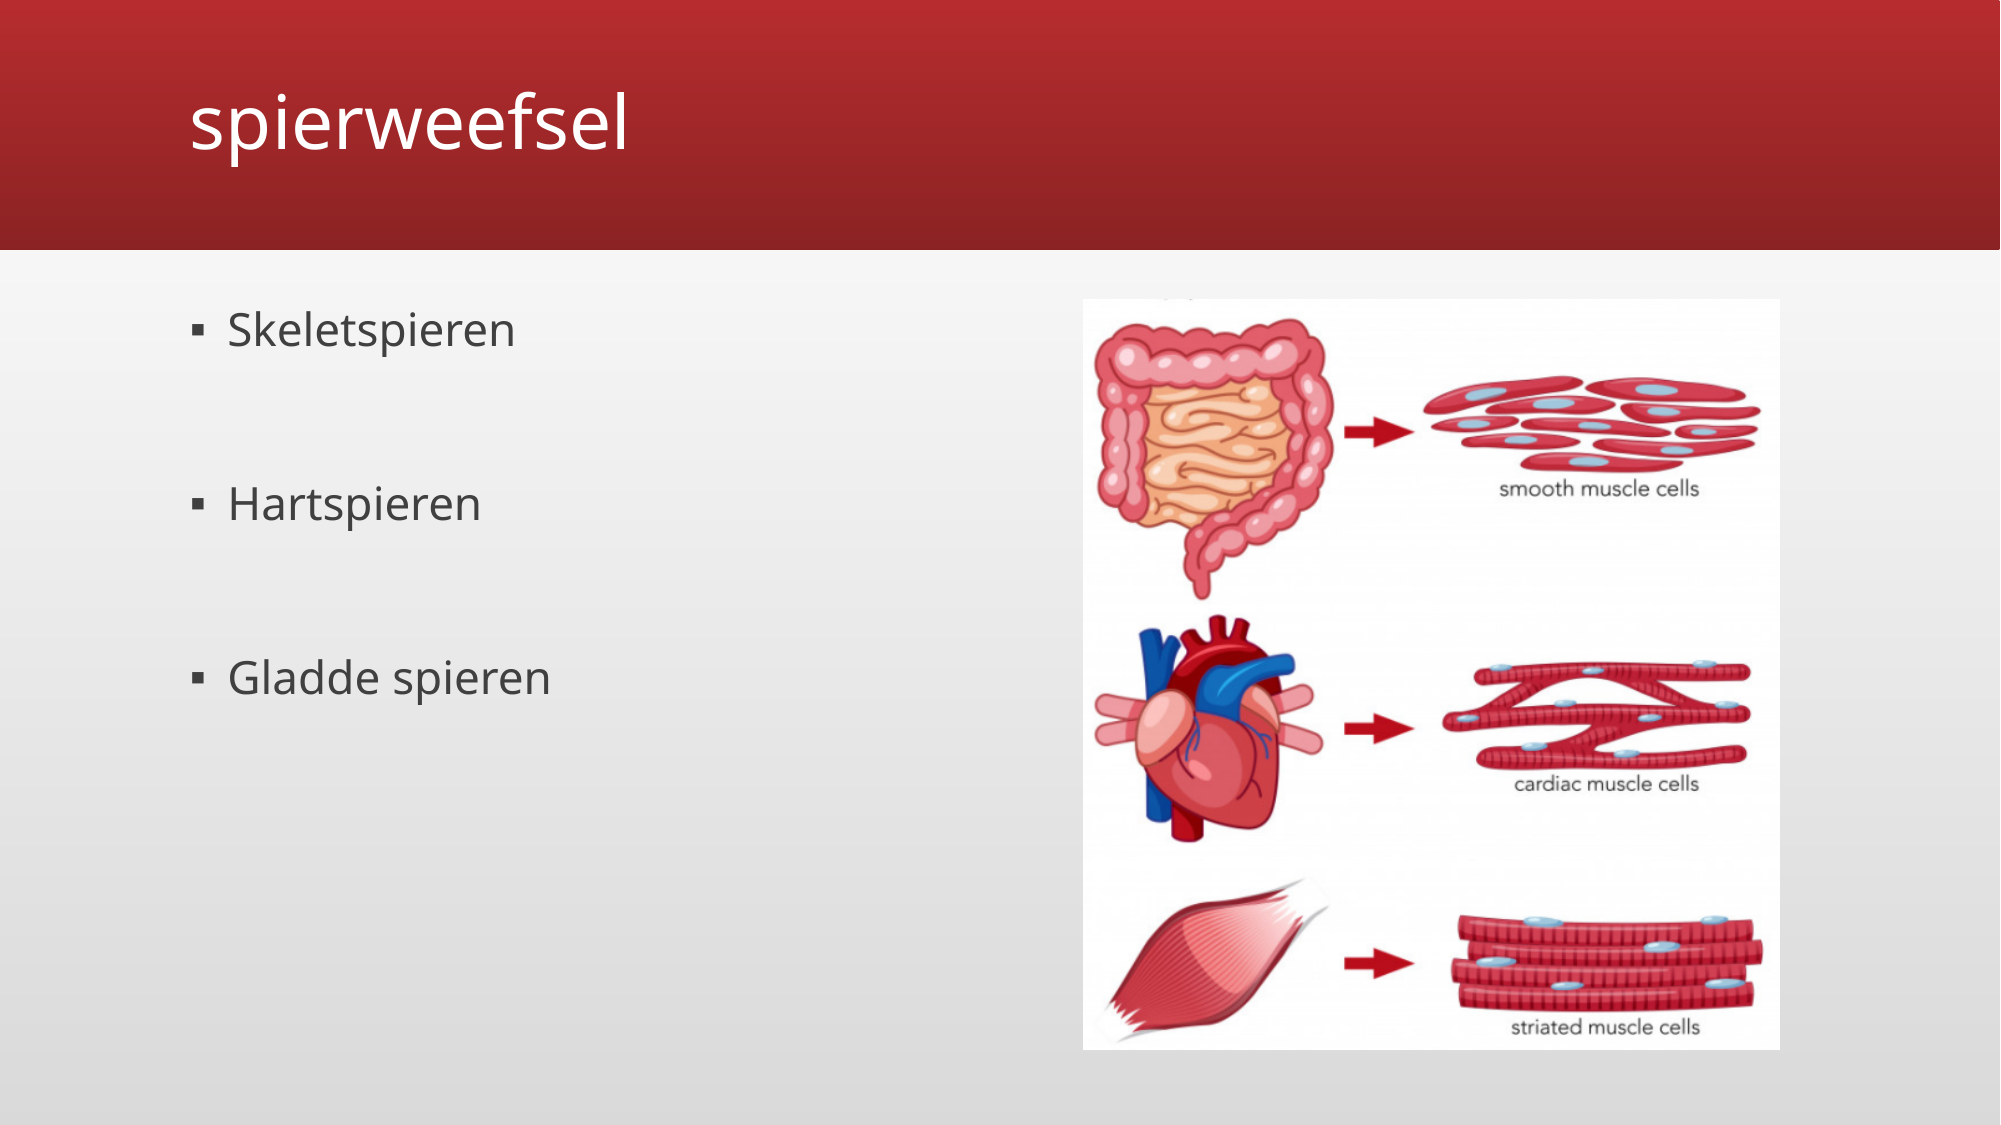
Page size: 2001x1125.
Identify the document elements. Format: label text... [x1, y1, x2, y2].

list Skeletspieren Hartspieren Gladde spieren [174, 299, 963, 1050]
picture [1083, 299, 1780, 1050]
title spierweefsel [174, 16, 1825, 234]
